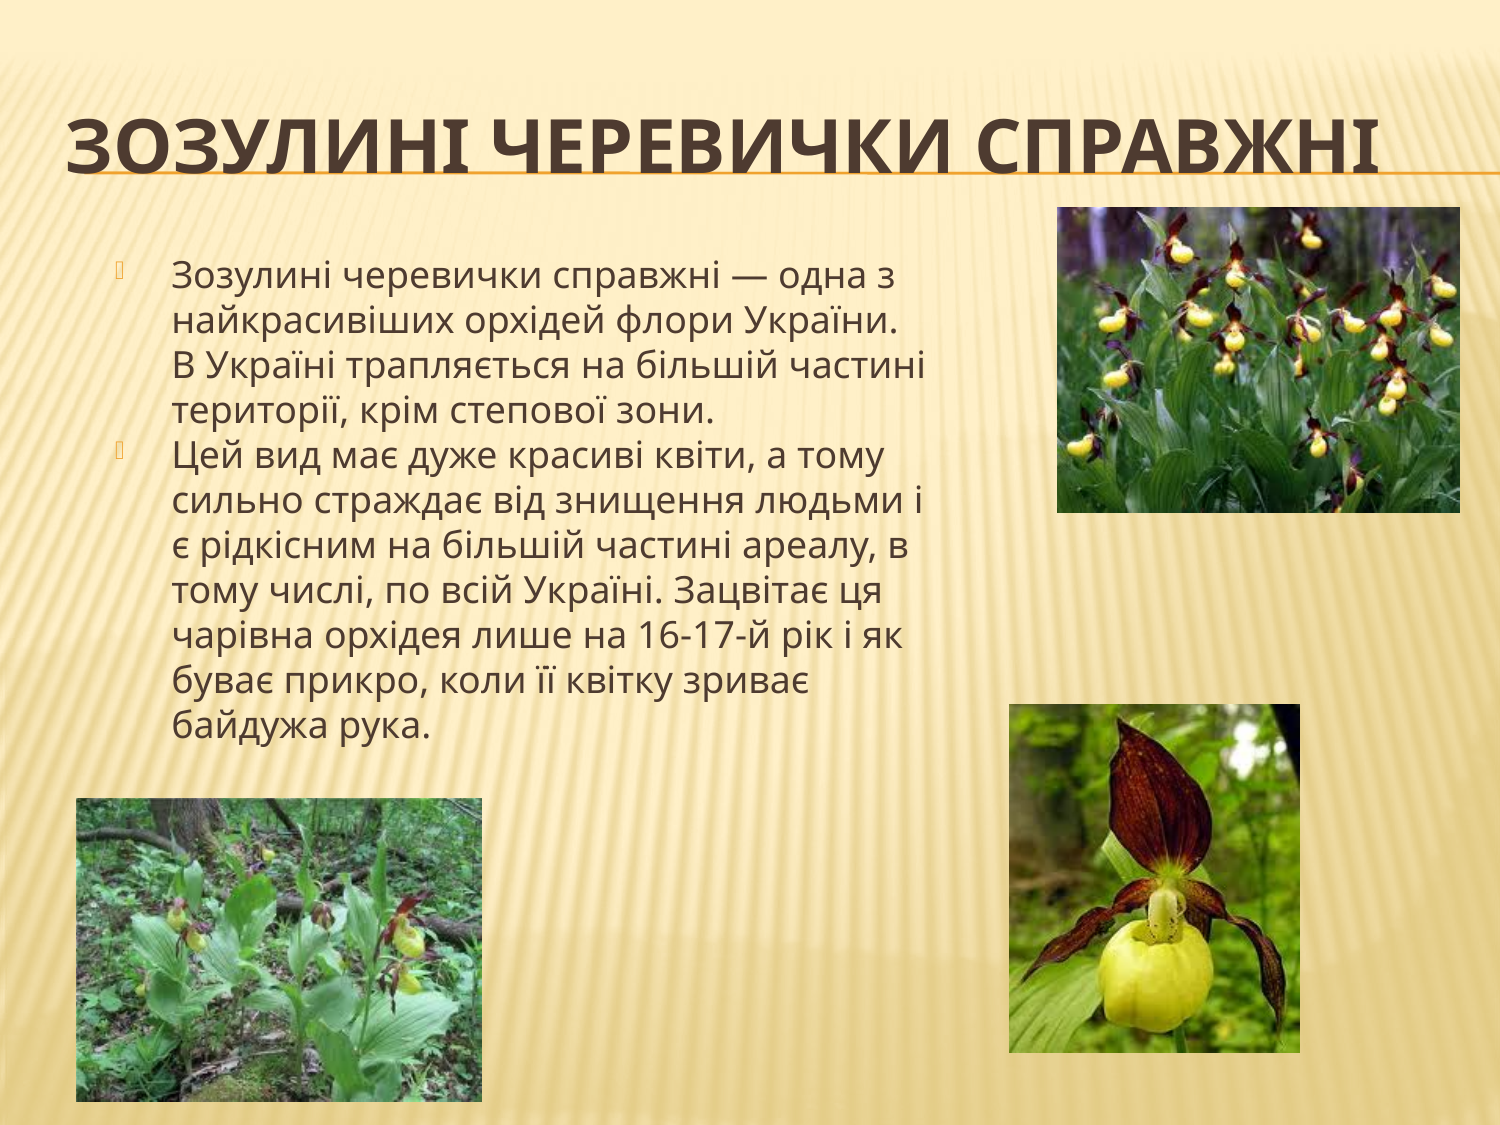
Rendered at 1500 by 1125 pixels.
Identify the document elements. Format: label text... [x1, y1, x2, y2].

picture [0, 0, 1500, 1125]
text_box Зозулині черевички справжні [49, 74, 1475, 213]
text_box Зозулині черевички справжні — одна з найкрасивіших орхідей флори України. В Україні трапляється на більшій частині території, крім степової зони. Цей вид має дуже красиві квіти, а тому сильно страждає від знищення людьми і є рідкісним на більшій частині ареалу, в тому числі, по всій Україні. Зацвітає ця чарівна орхідея лише на 16-17-й рік і як буває прикро, коли її квітку зриває байдужа рука. [100, 243, 943, 740]
